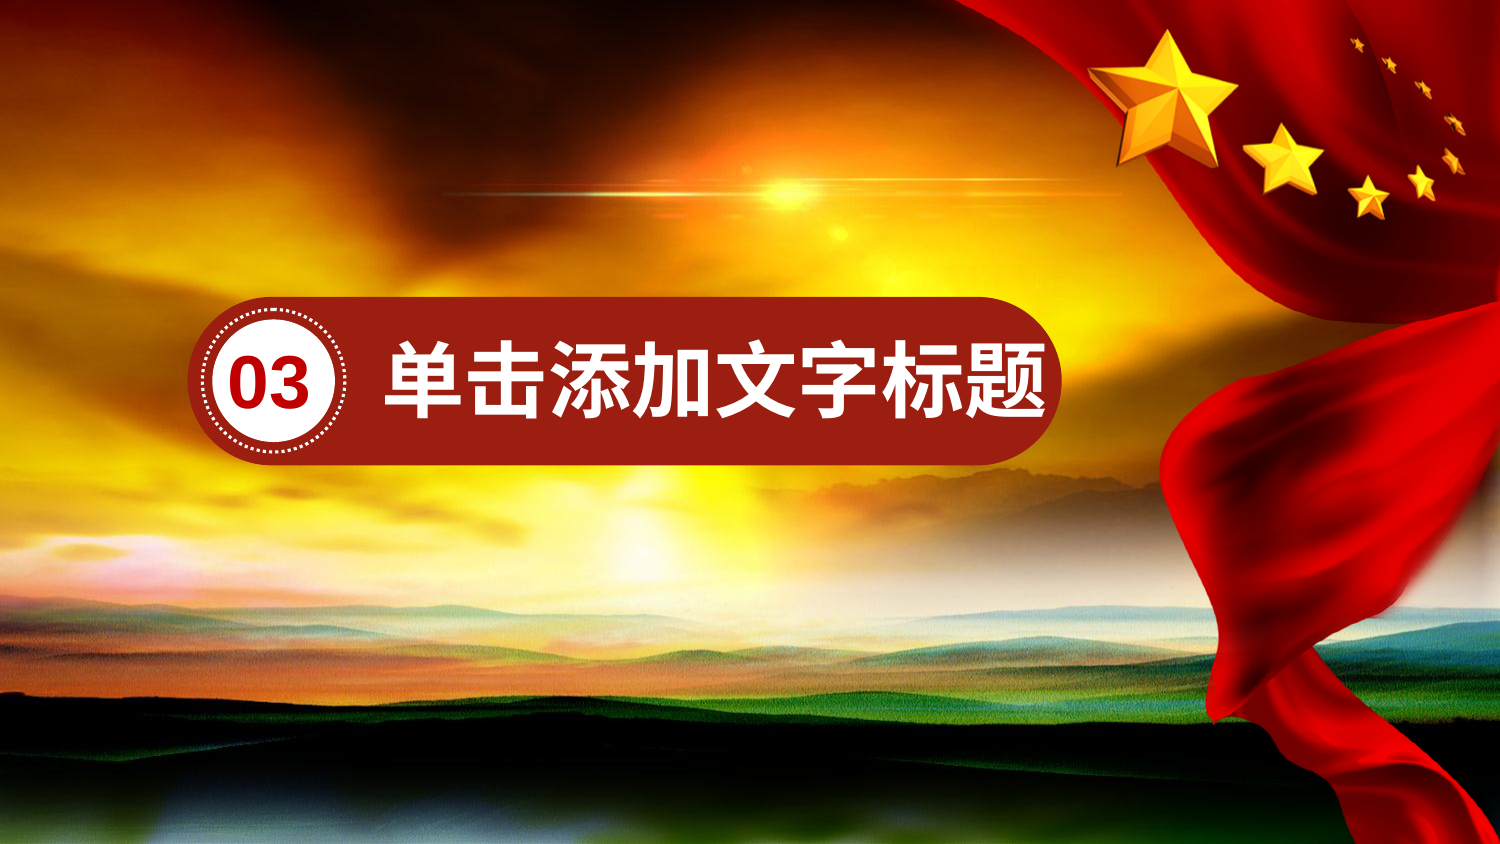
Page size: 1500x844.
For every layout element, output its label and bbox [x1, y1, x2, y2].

picture [0, 0, 1500, 844]
text_box [187, 296, 1067, 466]
